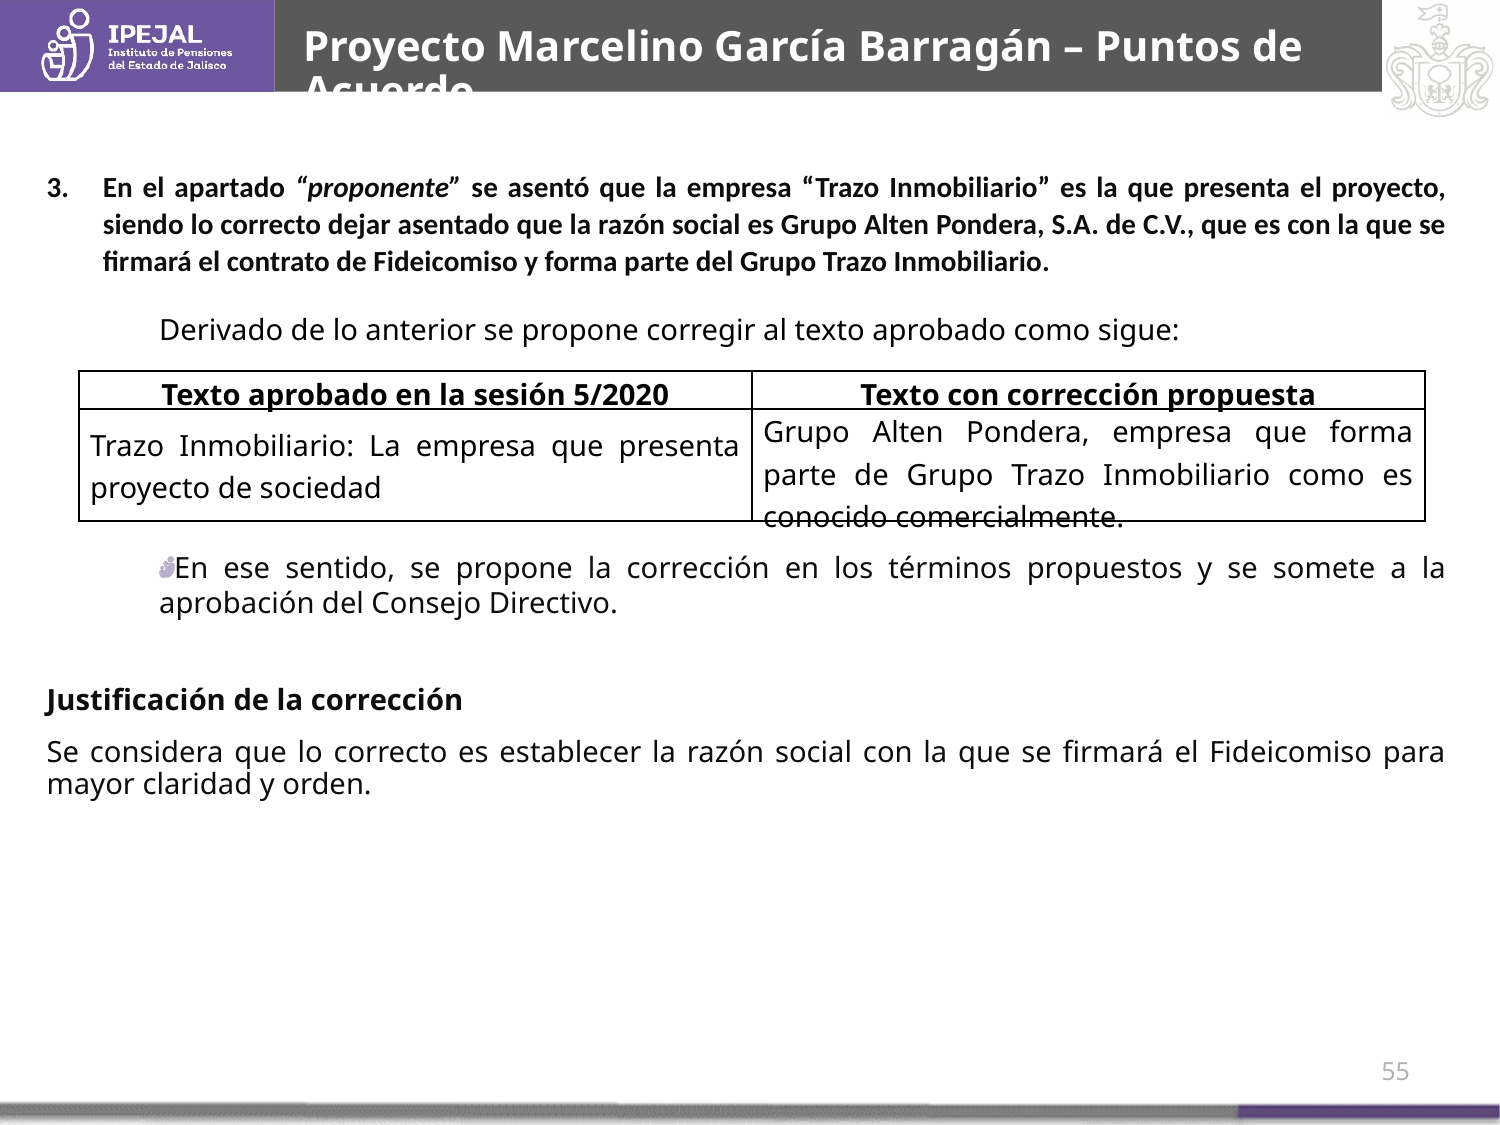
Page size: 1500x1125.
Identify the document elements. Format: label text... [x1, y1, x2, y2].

table_header Texto aprobado en la sesión 5/2020 [80, 372, 751, 408]
picture [159, 556, 175, 578]
list En el apartado “proponente” se asentó que la empresa “Trazo Inmobiliario” es la que presenta el proyecto, siendo lo correcto dejar asentado que la razón social es Grupo Alten Pondera, S.A. de C.V., que es con la que se firmará el contrato de Fideicomiso y forma parte del Grupo Trazo Inmobiliario. Derivado de lo anterior se propone corregir al texto aprobado como sigue: En ese sentido, se propone la corrección en los términos propuestos y se somete a la aprobación del Consejo Directivo. Justificación de la corrección Se considera que lo correcto es establecer la razón social con la que se firmará el Fideicomiso para mayor claridad y orden. [31, 156, 1463, 810]
table_cell Trazo Inmobiliario: La empresa que presenta proyecto de sociedad [80, 410, 751, 520]
list Proyecto Marcelino García Barragán – Puntos de Acuerdo [288, 17, 1463, 87]
picture [0, 1096, 1500, 1125]
table_cell Grupo Alten Pondera, empresa que forma parte de Grupo Trazo Inmobiliario como es conocido comercialmente. [753, 410, 1424, 520]
table_header Texto con corrección propuesta [753, 372, 1424, 408]
picture [0, 0, 275, 92]
slide_number 54 [1074, 1042, 1425, 1103]
